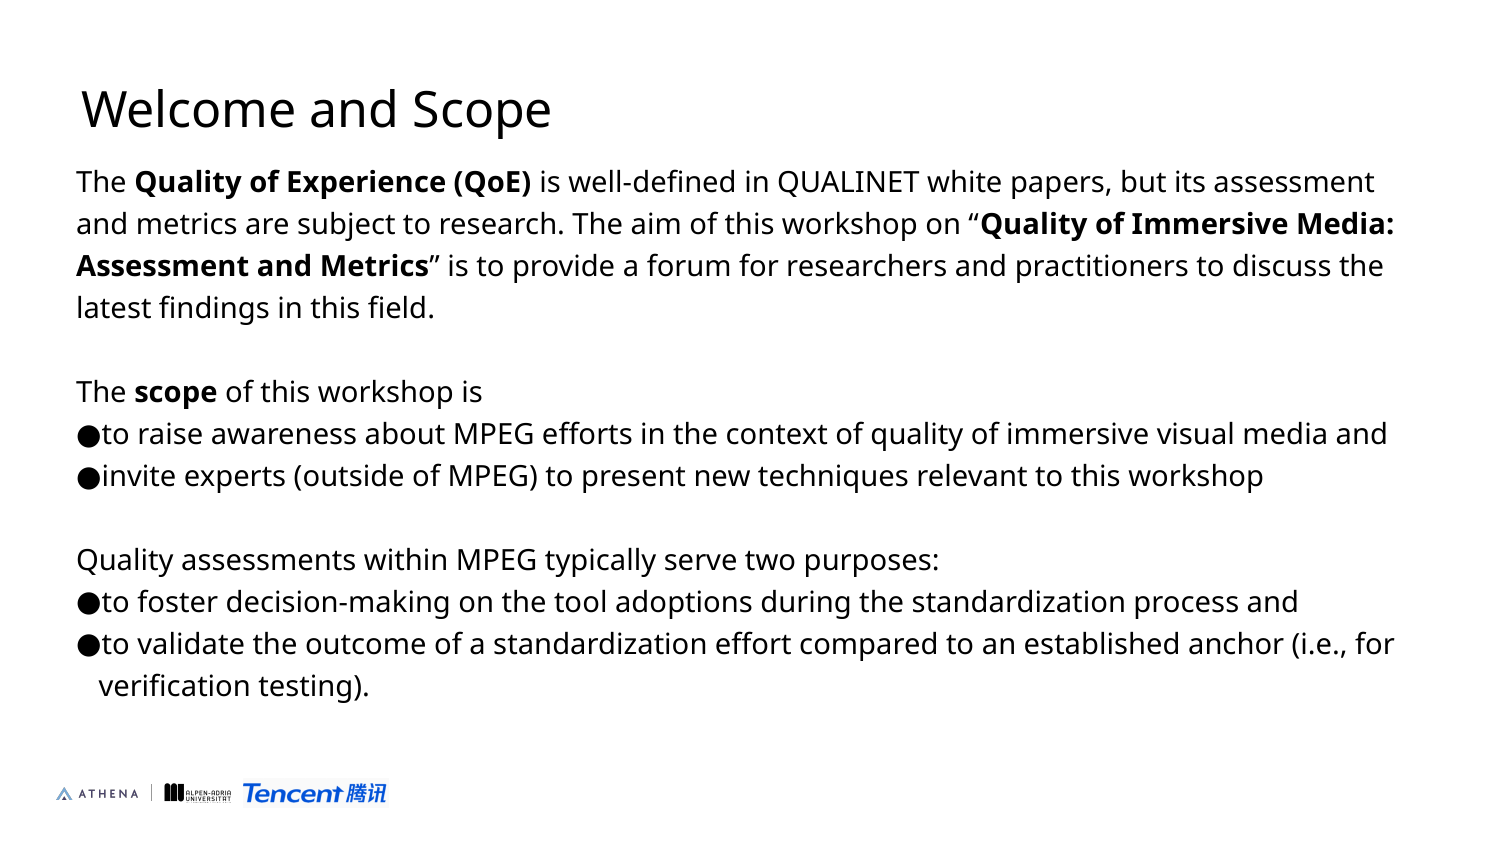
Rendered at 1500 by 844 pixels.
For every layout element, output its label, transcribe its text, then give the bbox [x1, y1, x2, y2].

picture [164, 783, 231, 803]
picture [243, 778, 389, 808]
text_box Welcome and Scope [77, 73, 1331, 141]
text_box The Quality of Experience (QoE) is well-defined in QUALINET white papers, but its assessment and metrics are subject to research. The aim of this workshop on “Quality of Immersive Media: Assessment and Metrics” is to provide a forum for researchers and practitioners to discuss the latest findings in this field. The scope of this workshop is to raise awareness about MPEG efforts in the context of quality of immersive visual media and invite experts (outside of MPEG) to present new techniques relevant to this workshop Quality assessments within MPEG typically serve two purposes: to foster decision-making on the tool adoptions during the standardization process and to validate the outcome of a standardization effort compared to an established anchor (i.e., for verification testing). [76, 156, 1411, 744]
picture [56, 787, 138, 800]
